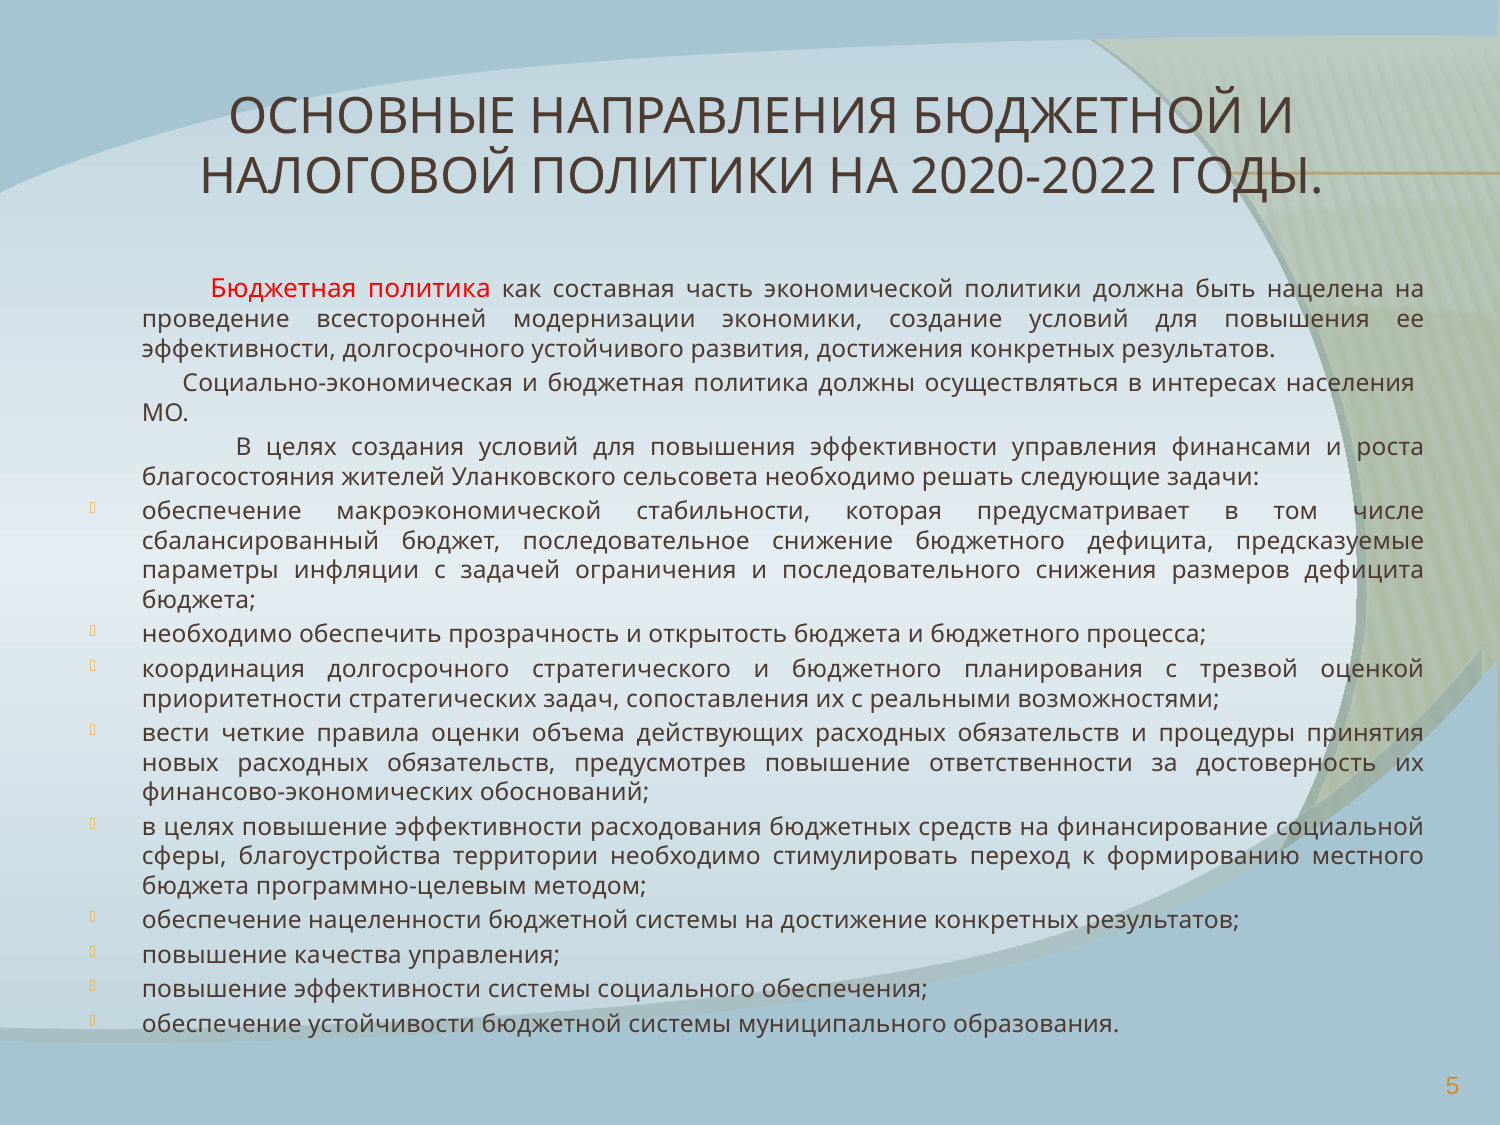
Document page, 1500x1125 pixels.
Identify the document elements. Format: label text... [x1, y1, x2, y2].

title ОСНОВНЫЕ НАПРАВЛЕНИЯ БЮДЖЕТНОЙ И НАЛОГОВОЙ ПОЛИТИКИ НА 2020-2022 ГОДЫ. [50, 75, 1475, 213]
slide_number 5 [1350, 1061, 1475, 1103]
list Бюджетная политика как составная часть экономической политики должна быть нацелена на проведение всесторонней модернизации экономики, создание условий для повышения ее эффективности, долгосрочного устойчивого развития, достижения конкретных результатов. Социально-экономическая и бюджетная политика должны осуществляться в интересах населения МО. В целях создания условий для повышения эффективности управления финансами и роста благосостояния жителей Уланковского сельсовета необходимо решать следующие задачи: обеспечение макроэкономической стабильности, которая предусматривает в том числе сбалансированный бюджет, последовательное снижение бюджетного дефицита, предсказуемые параметры инфляции с задачей ограничения и последовательного снижения размеров дефицита бюджета; необходимо обеспечить прозрачность и открытость бюджета и бюджетного процесса; координация долгосрочного стратегического и бюджетного планирования с трезвой оценкой приоритетности стратегических задач, сопоставления их с реальными возможностями; вести четкие правила оценки объема действующих расходных обязательств и процедуры принятия новых расходных обязательств, предусмотрев повышение ответственности за достоверность их финансово-экономических обоснований; в целях повышение эффективности расходования бюджетных средств на финансирование социальной сферы, благоустройства территории необходимо стимулировать переход к формированию местного бюджета программно-целевым методом; обеспечение нацеленности бюджетной системы на достижение конкретных результатов; повышение качества управления; повышение эффективности системы социального обеспечения; обеспечение устойчивости бюджетной системы муниципального образования. [75, 264, 1442, 1059]
